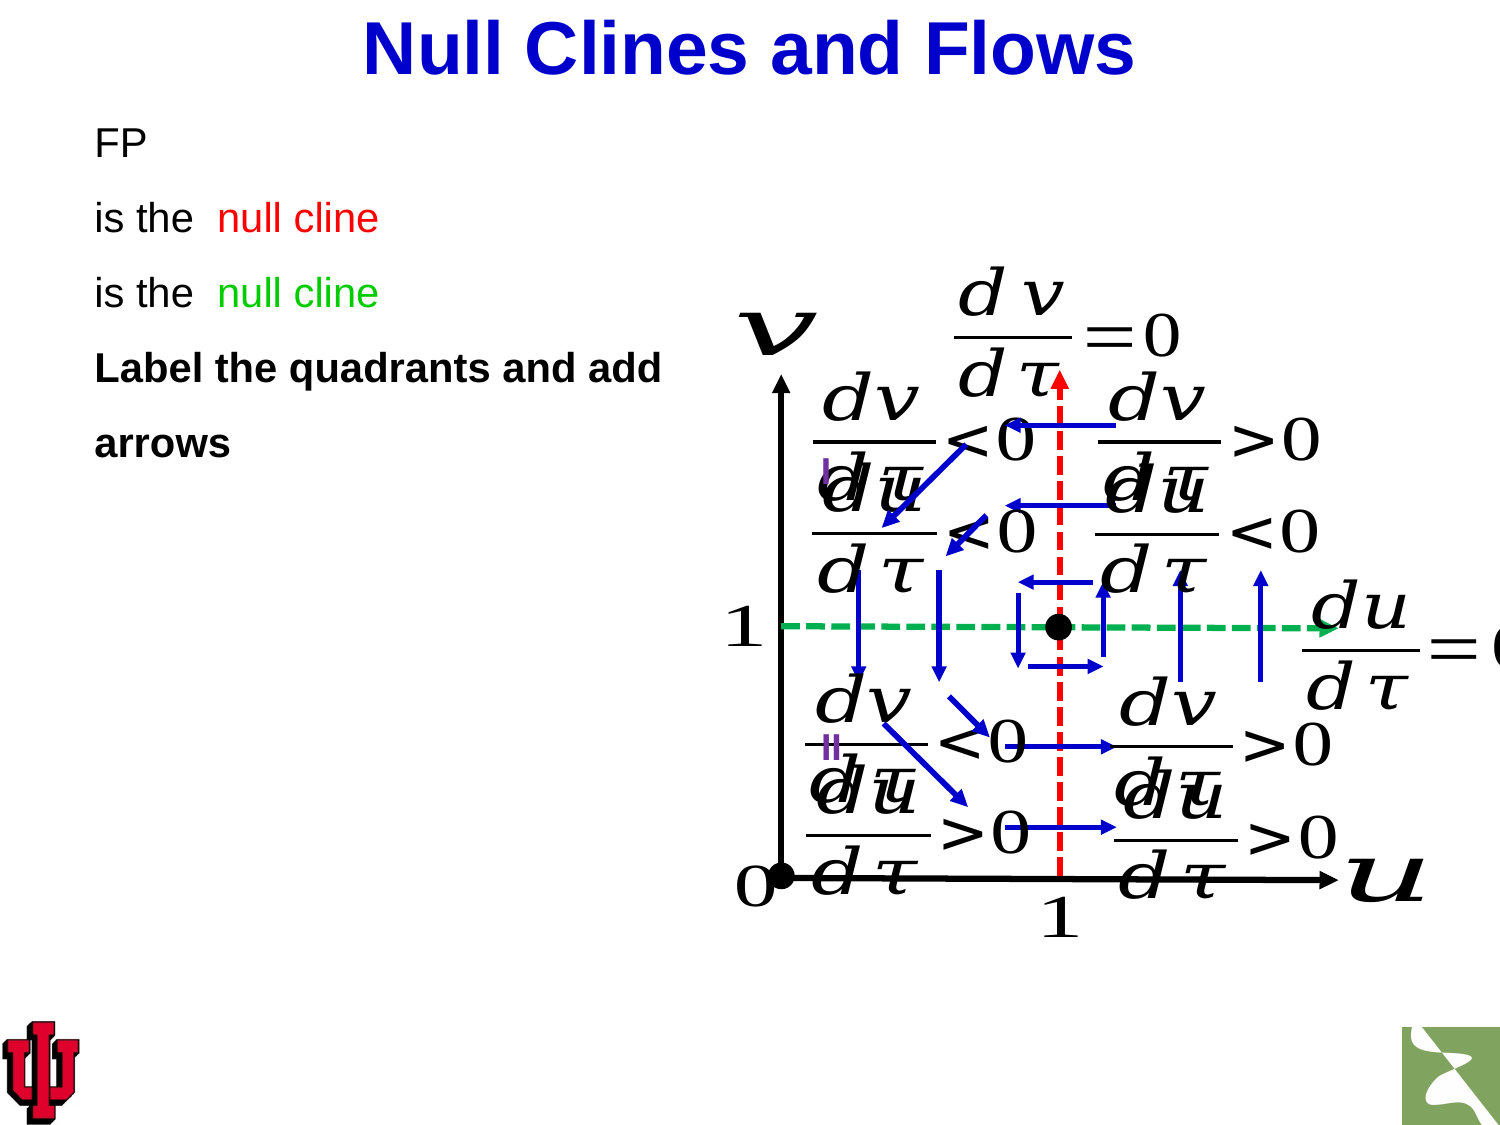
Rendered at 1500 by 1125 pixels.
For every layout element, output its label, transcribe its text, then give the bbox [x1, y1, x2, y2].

picture [0, 1020, 80, 1125]
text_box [719, 259, 1500, 952]
picture [1402, 1027, 1500, 1125]
title Null Clines and Flows [0, 0, 1500, 90]
